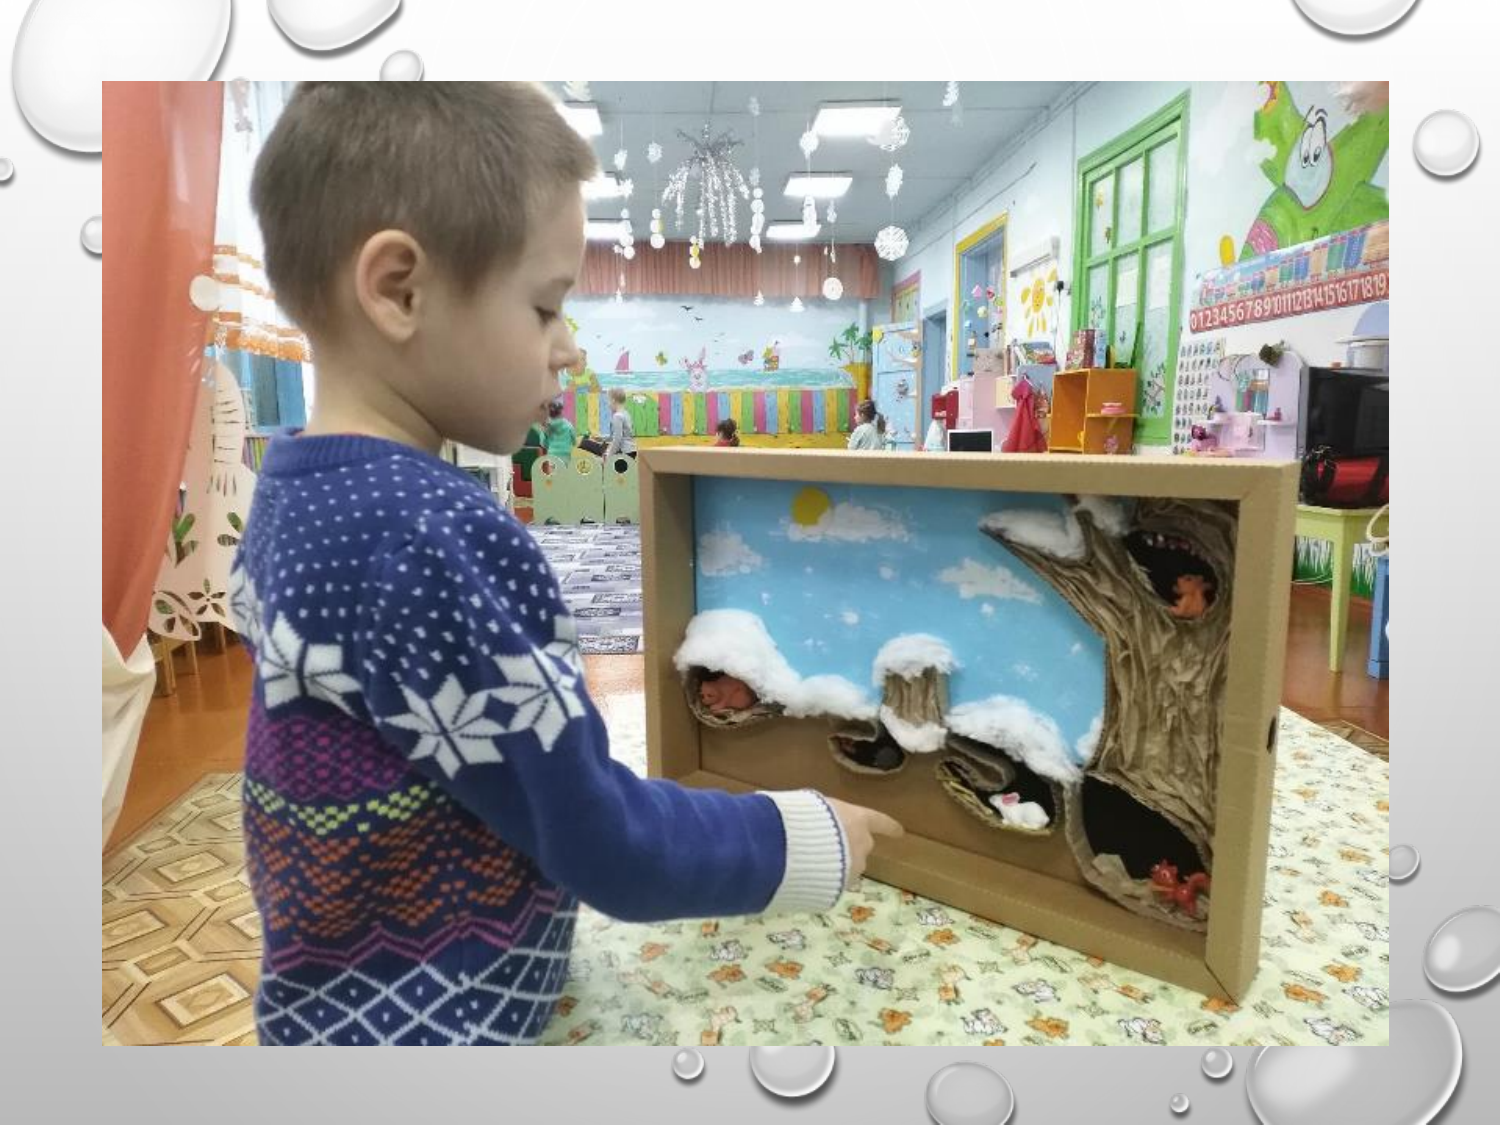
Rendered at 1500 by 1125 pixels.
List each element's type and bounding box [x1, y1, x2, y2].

list [102, 80, 1390, 1046]
picture [0, 0, 1500, 1125]
